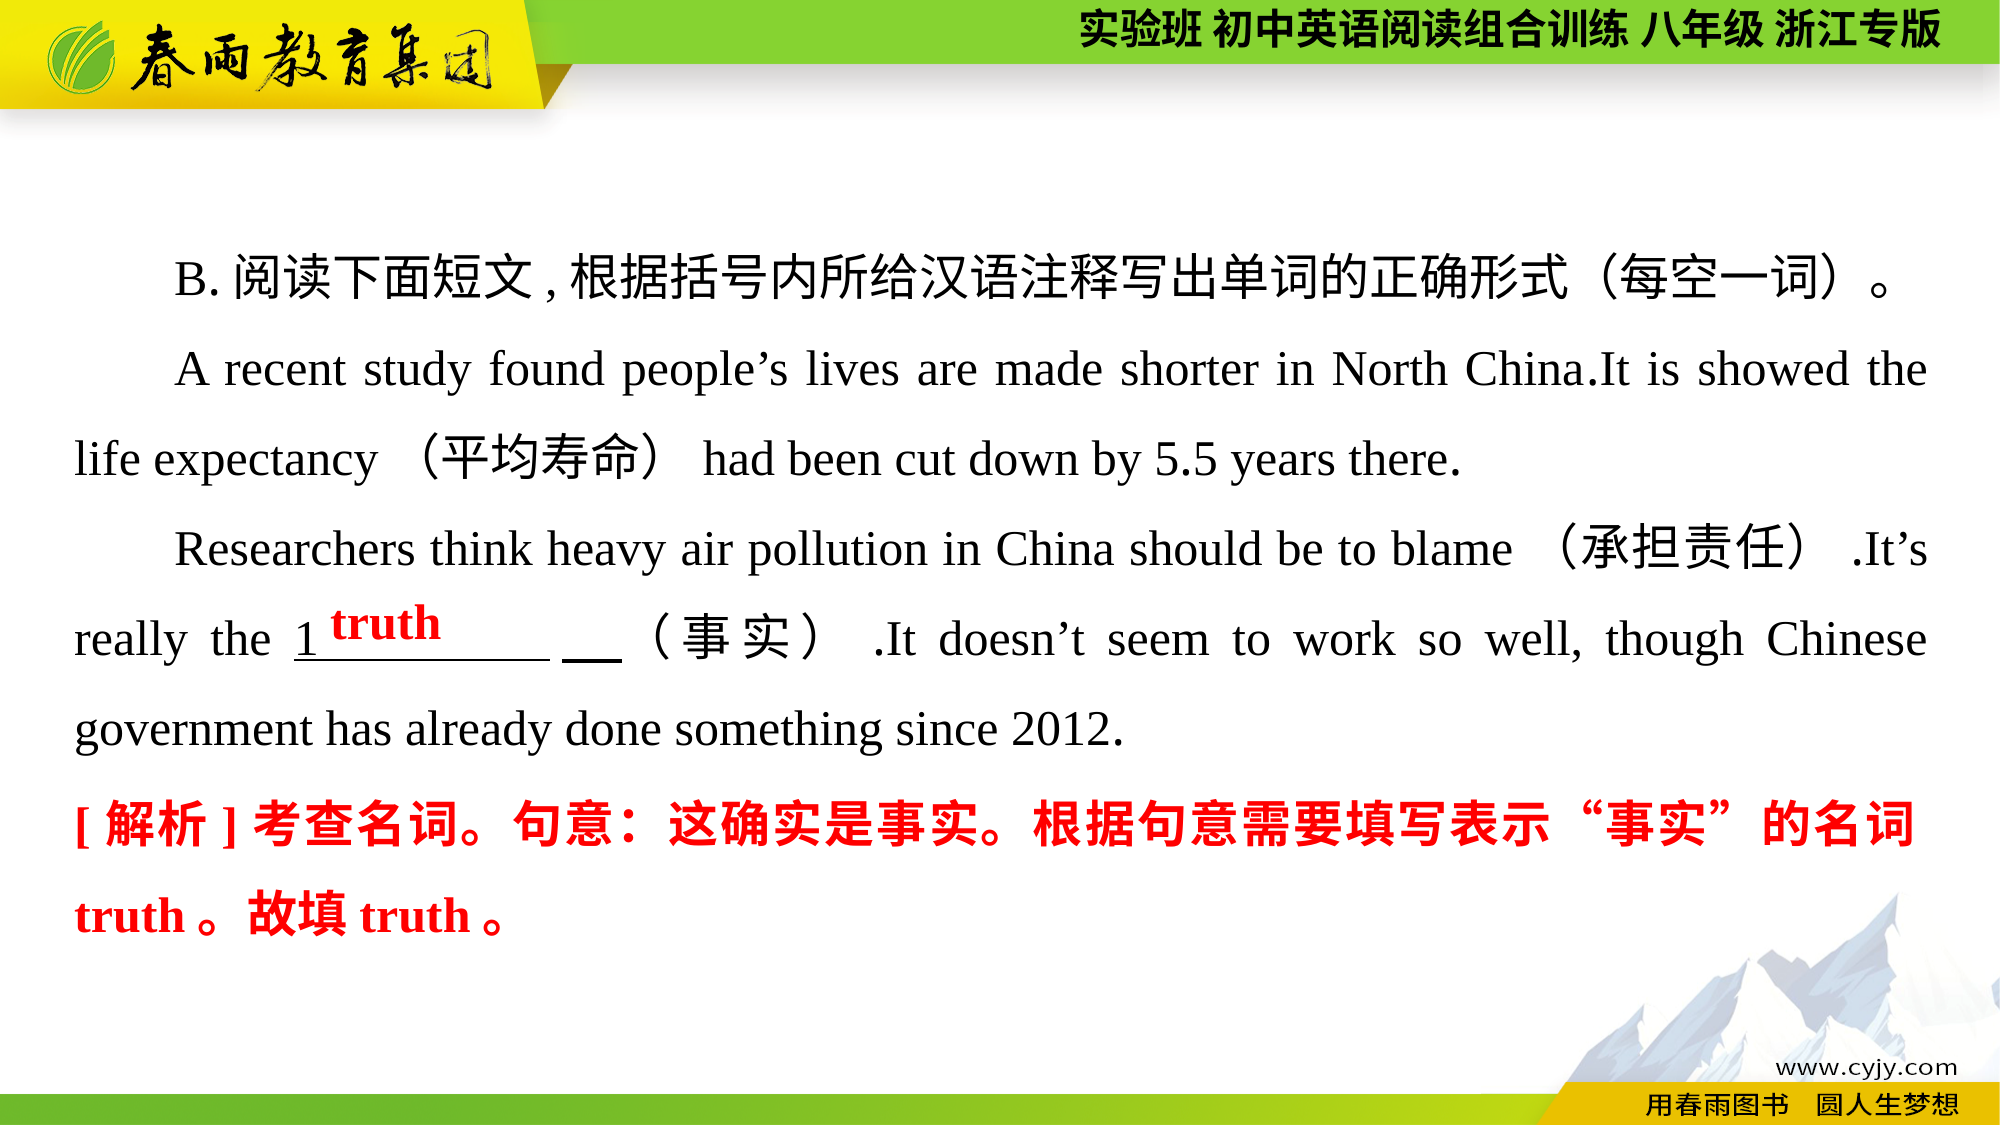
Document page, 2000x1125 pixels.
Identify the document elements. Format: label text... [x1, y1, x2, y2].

text_box [解析]考查名词。句意：这确实是事实。根据句意需要填写表示“事实”的名词truth。故填truth。 [59, 755, 1944, 950]
list B.阅读下面短文,根据括号内所给汉语注释写出单词的正确形式（每空一词）。 A recent study found people’s lives are made shorter in North China.It is showed the life expectancy（平均寿命）had been cut down by 5.5 years there. Researchers think heavy air pollution in China should be to blame（承担责任）.It’s really the 1 （事实）.It doesn’t seem to work so well, though Chinese government has already done something since 2012. [59, 208, 1944, 755]
text_box truth [315, 582, 457, 658]
picture [0, 0, 2000, 1125]
